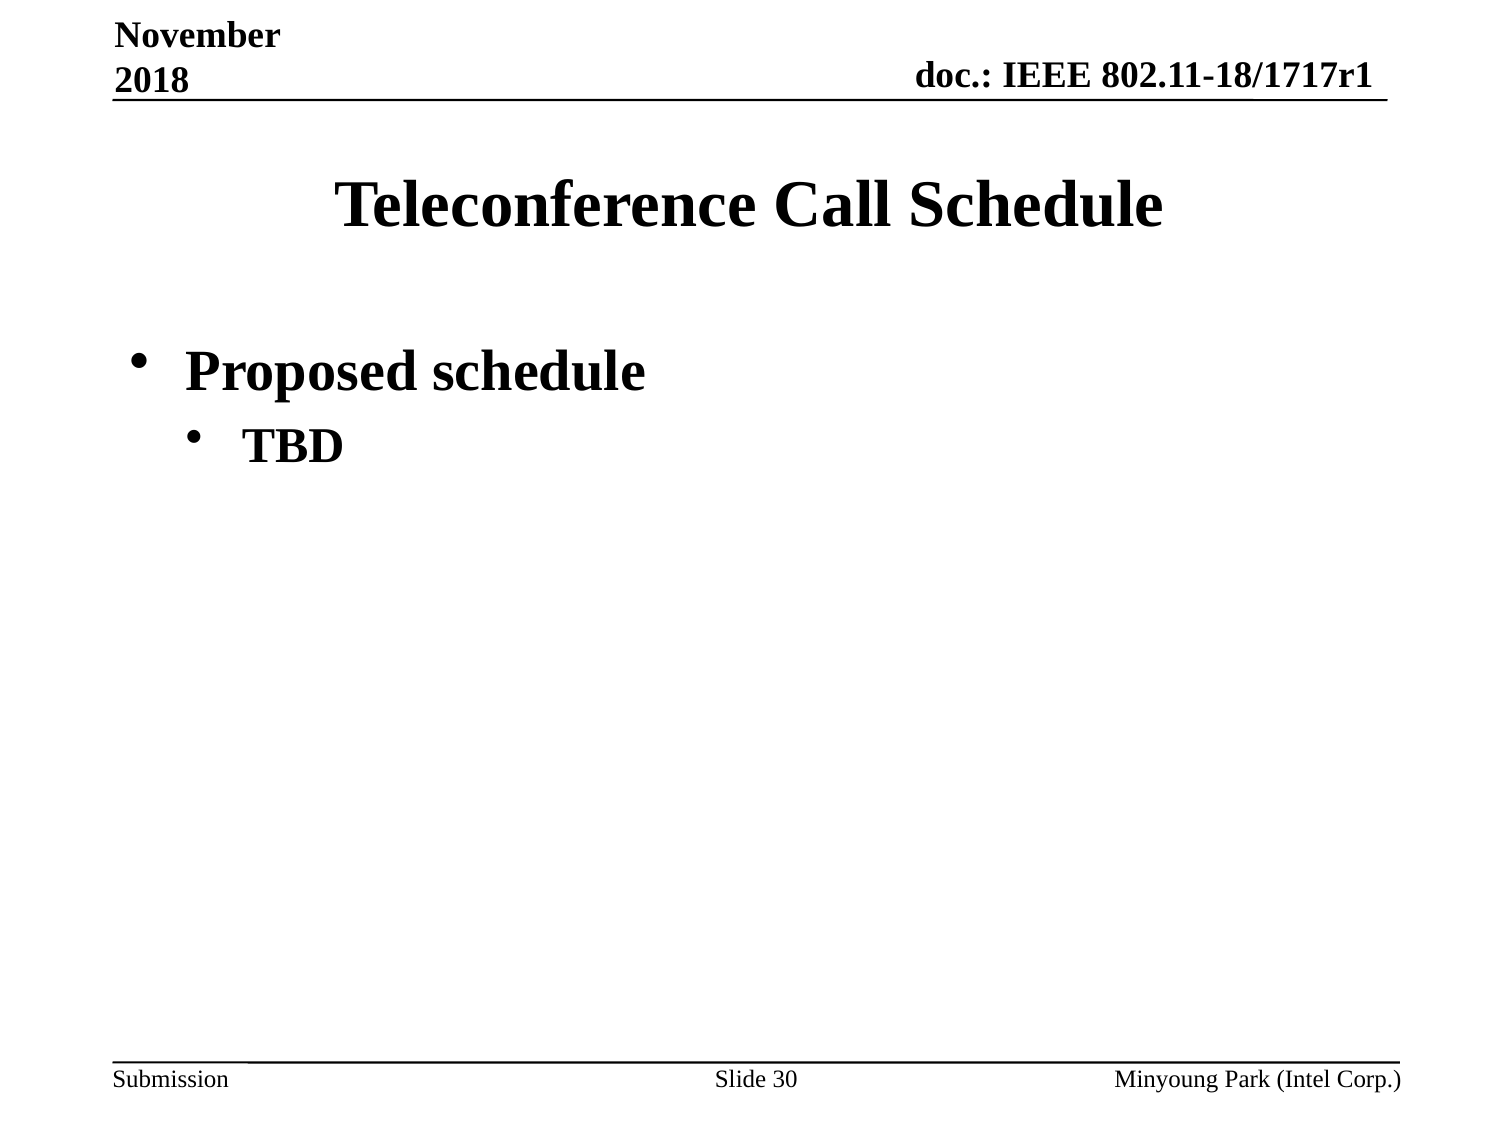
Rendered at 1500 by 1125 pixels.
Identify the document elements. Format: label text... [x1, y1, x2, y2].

slide_number Slide 30 [712, 1061, 800, 1093]
footer Minyoung Park (Intel Corp.) [949, 1061, 1402, 1093]
title Teleconference Call Schedule [112, 112, 1388, 288]
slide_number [114, 54, 335, 101]
list Proposed schedule TBD [114, 324, 1388, 1000]
